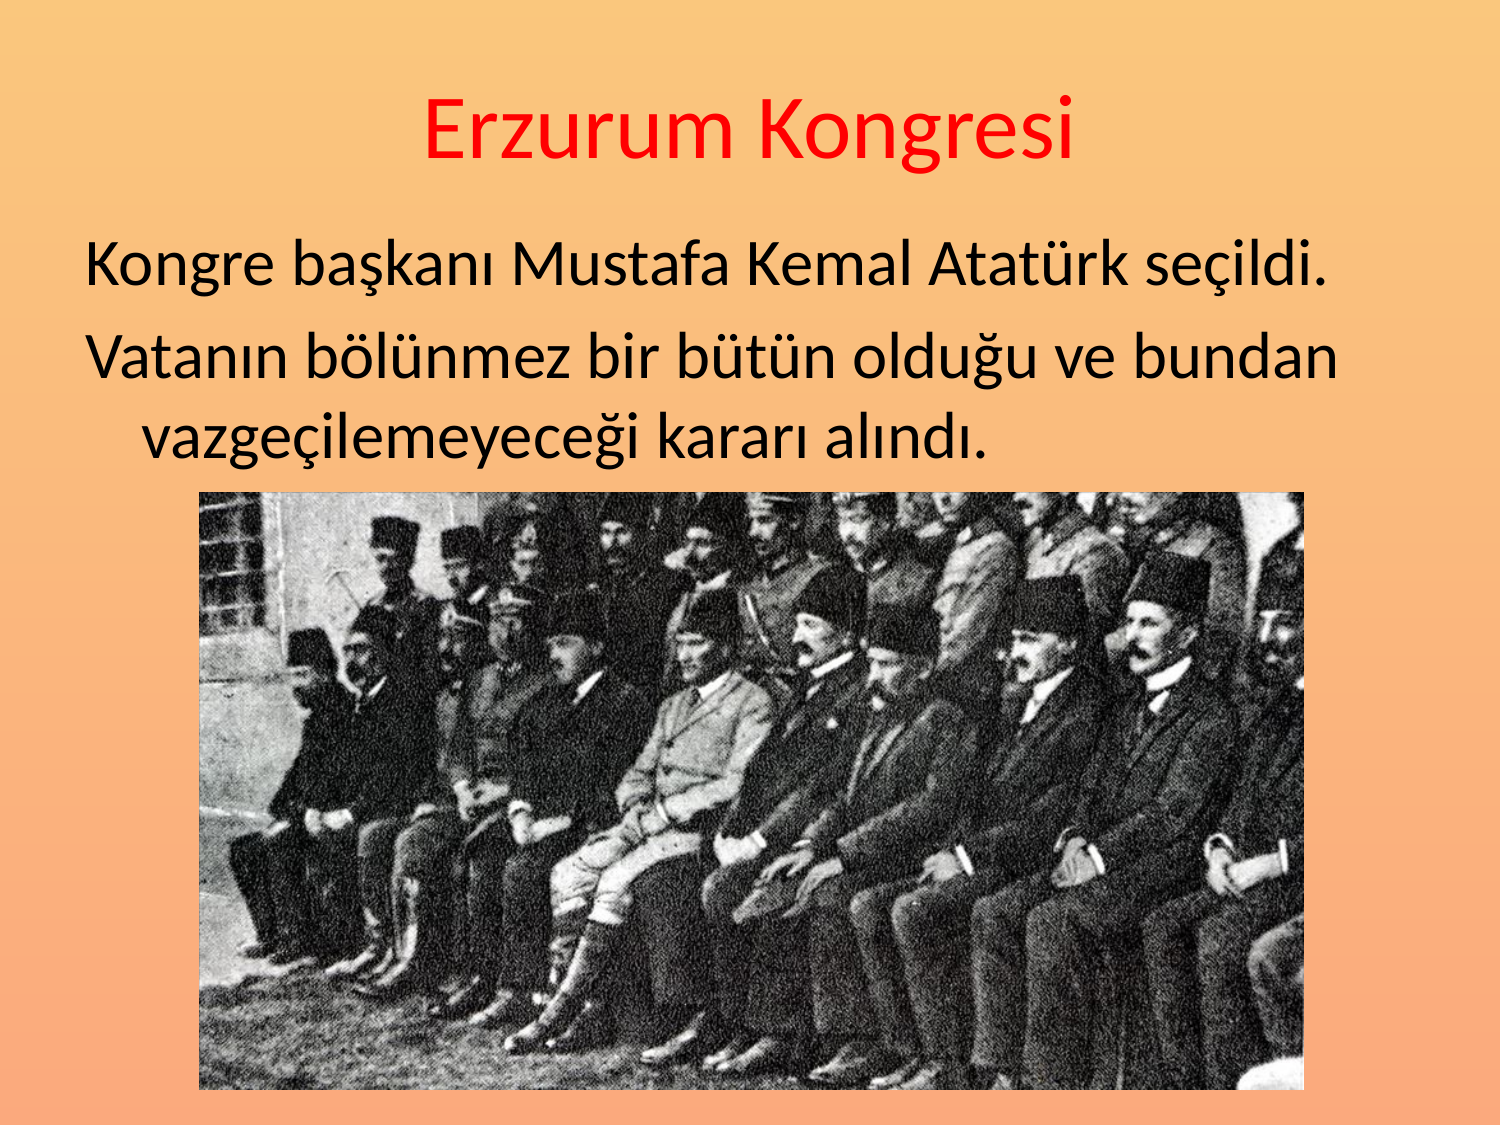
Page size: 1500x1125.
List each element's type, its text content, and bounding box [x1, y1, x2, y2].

picture [198, 491, 1304, 1090]
title Erzurum Kongresi [75, 45, 1425, 200]
list Kongre başkanı Mustafa Kemal Atatürk seçildi. Vatanın bölünmez bir bütün olduğu ve bundan vazgeçilemeyeceği kararı alındı. [70, 210, 1421, 954]
